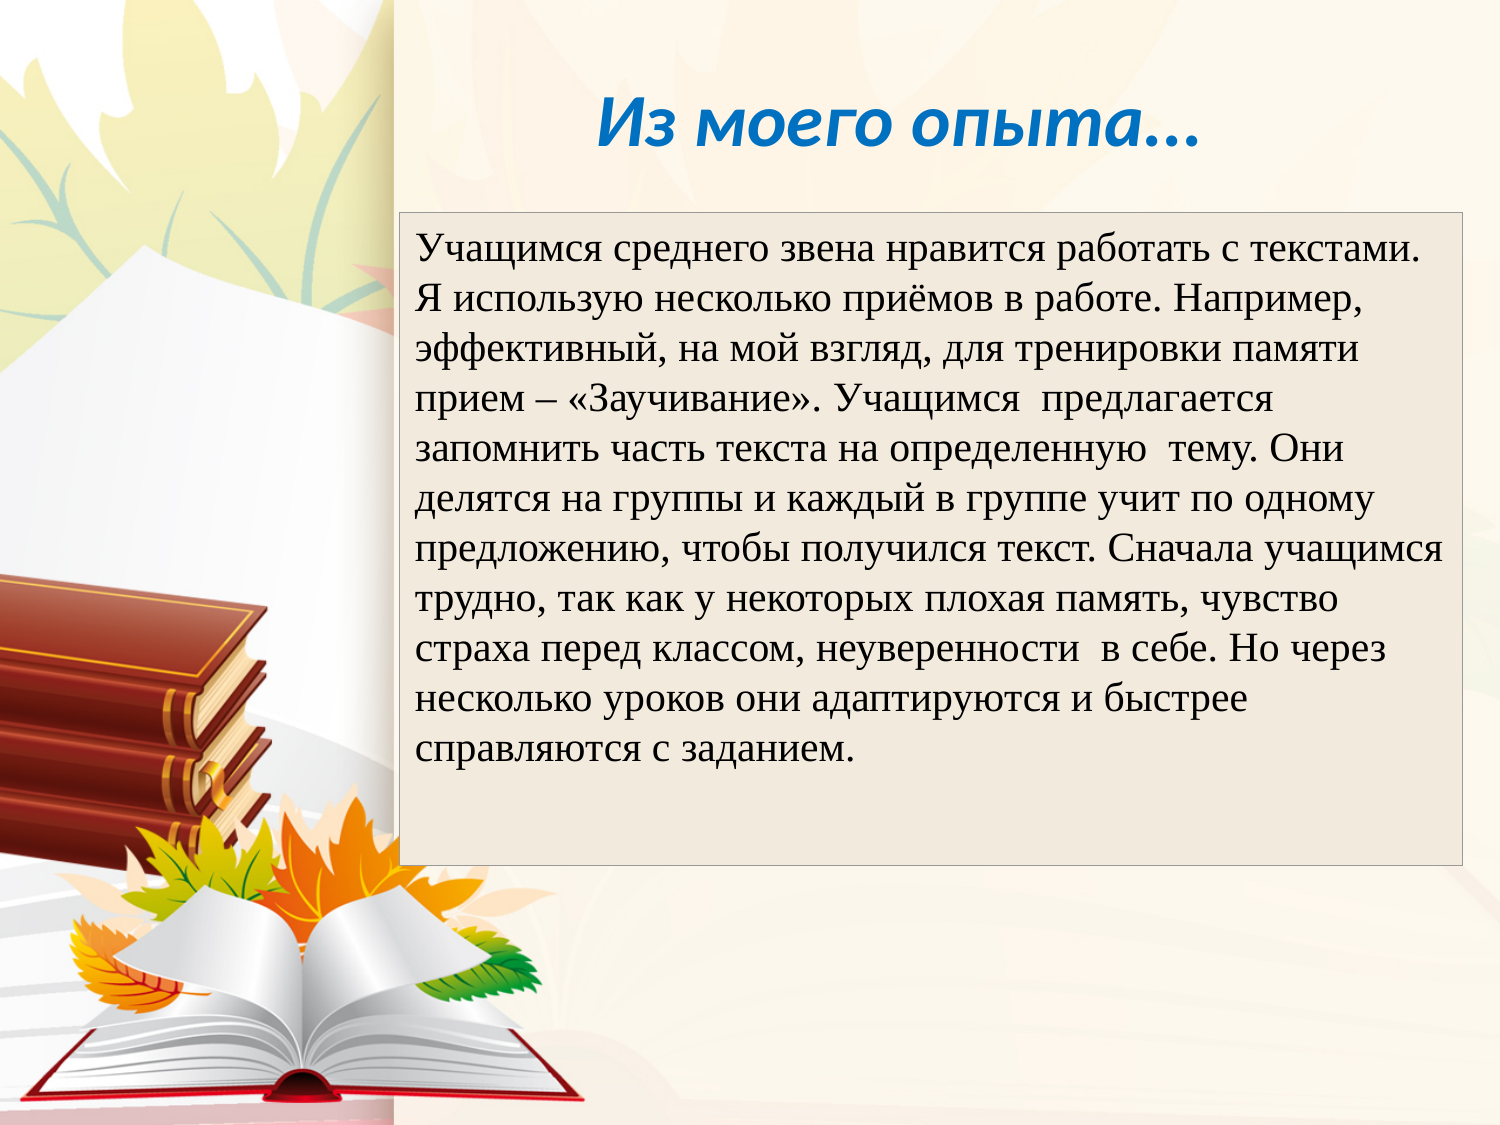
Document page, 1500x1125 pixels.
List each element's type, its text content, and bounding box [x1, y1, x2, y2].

picture [0, 0, 1500, 1125]
title Из моего опыта... [375, 45, 1425, 188]
list Учащимся среднего звена нравится работать с текстами. Я использую несколько приёмов в работе. Например, эффективный, на мой взгляд, для тренировки памяти прием – «Заучивание». Учащимся предлагается запомнить часть текста на определенную тему. Они делятся на группы и каждый в группе учит по одному предложению, чтобы получился текст. Сначала учащимся трудно, так как у некоторых плохая память, чувство страха перед классом, неуверенности в себе. Но через несколько уроков они адаптируются и быстрее справляются с заданием. [399, 212, 1463, 866]
